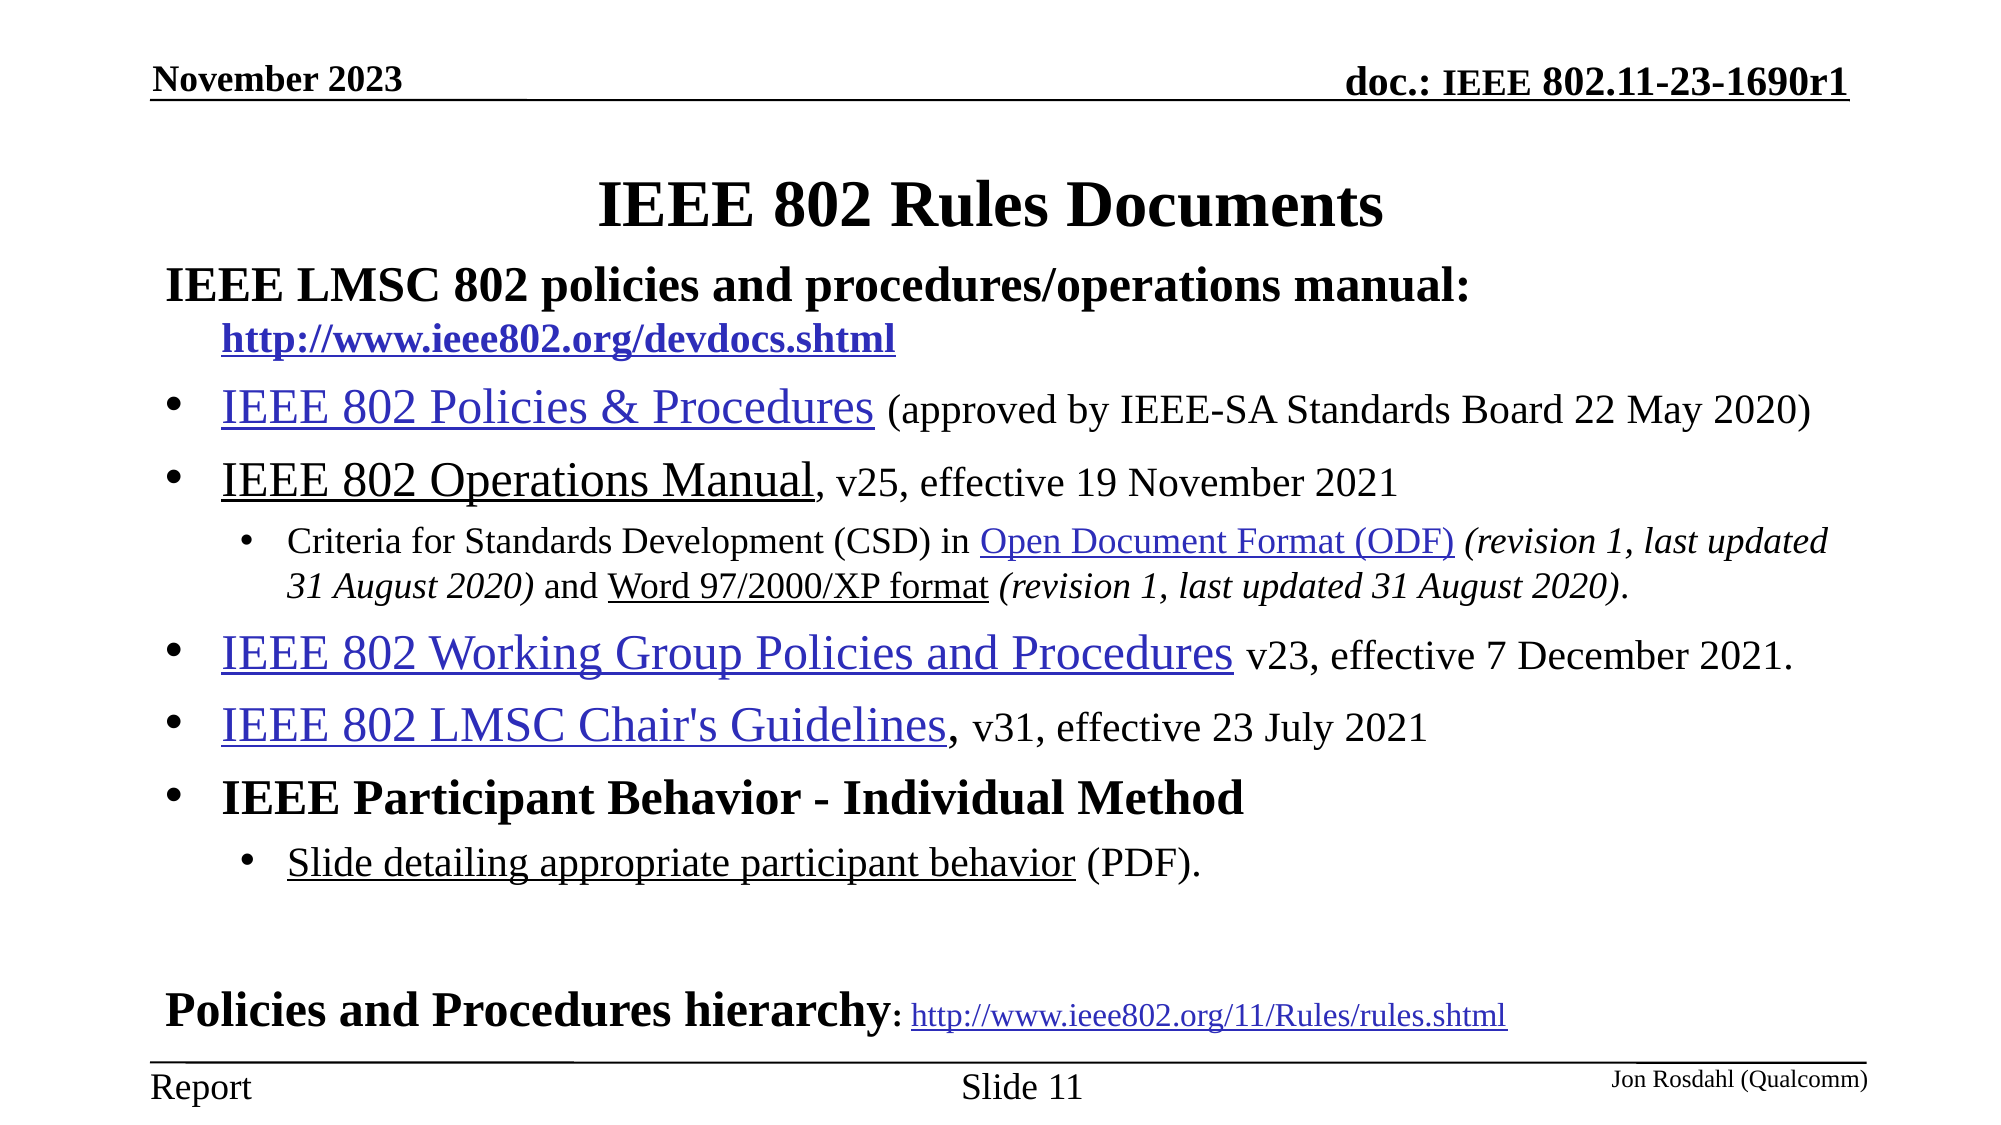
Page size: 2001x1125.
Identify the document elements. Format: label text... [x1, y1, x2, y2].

footer Jon Rosdahl (Qualcomm) [1171, 1061, 1869, 1093]
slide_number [152, 54, 563, 100]
slide_number Slide 11 [950, 1061, 1095, 1125]
title IEEE 802 Rules Documents [149, 112, 1850, 243]
list IEEE LMSC 802 policies and procedures/operations manual: http://www.ieee802.org/devdocs.shtml IEEE 802 Policies & Procedures (approved by IEEE-SA Standards Board 22 May 2020) IEEE 802 Operations Manual, v25, effective 19 November 2021 Criteria for Standards Development (CSD) in Open Document Format (ODF) (revision 1, last updated 31 August 2020) and Word 97/2000/XP format (revision 1, last updated 31 August 2020). IEEE 802 Working Group Policies and Procedures v23, effective 7 December 2021. IEEE 802 LMSC Chair's Guidelines, v31, effective 23 July 2021 IEEE Participant Behavior - Individual Method Slide detailing appropriate participant behavior (PDF). Policies and Procedures hierarchy: http://www.ieee802.org/11/Rules/rules.shtml [149, 243, 1869, 1033]
